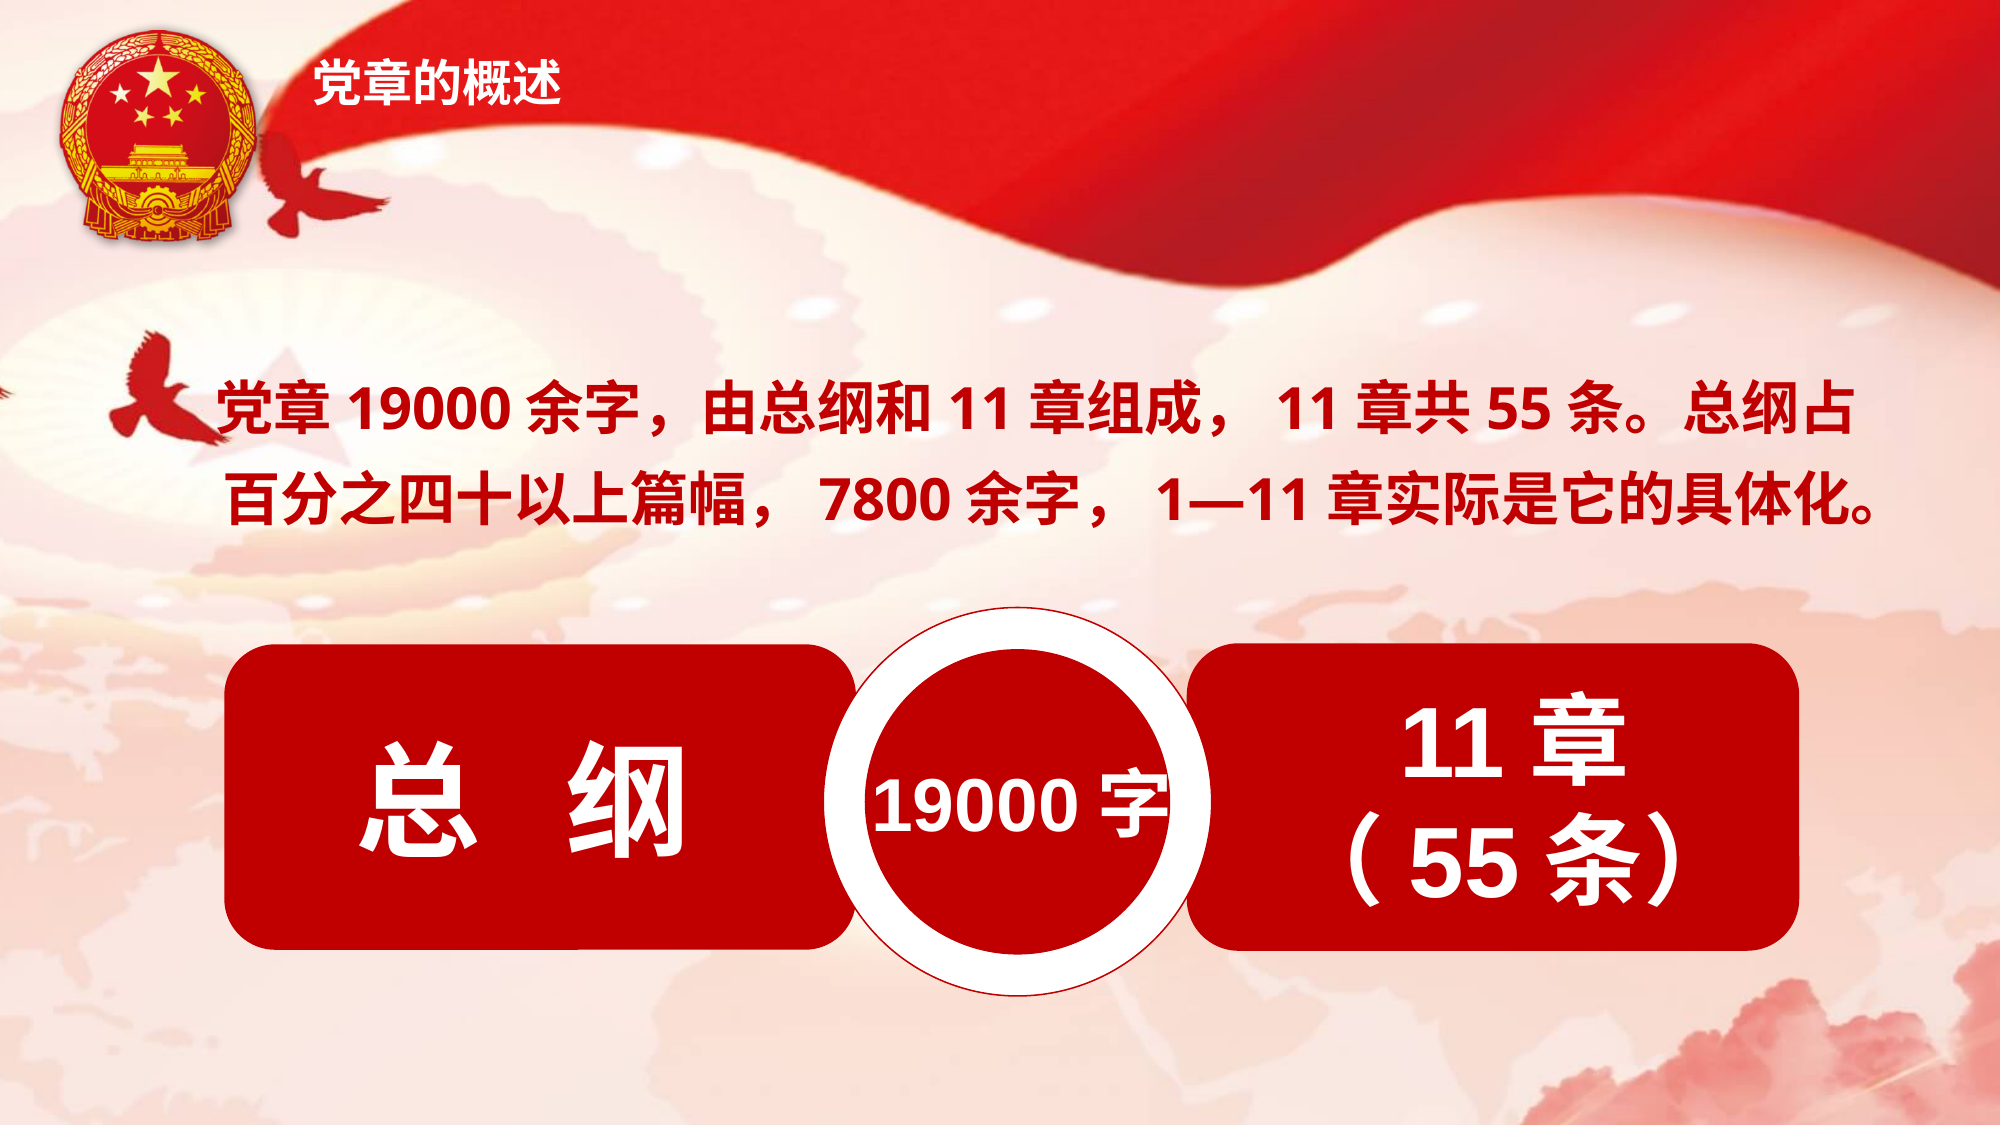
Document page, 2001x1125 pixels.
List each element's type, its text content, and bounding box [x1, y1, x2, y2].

picture [0, 0, 2000, 1125]
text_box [1187, 644, 1799, 950]
text_box [873, 853, 1162, 955]
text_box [224, 644, 856, 950]
text_box 党章的概述 [297, 44, 1633, 120]
text_box 党章19000余字，由总纲和11章组成，11章共55条。总纲占百分之四十以上篇幅，7800余字，1—11章实际是它的具体化。 [197, 389, 1876, 493]
text_box [856, 607, 1187, 996]
text_box 19000字 [860, 751, 1187, 853]
text_box [873, 649, 1162, 751]
